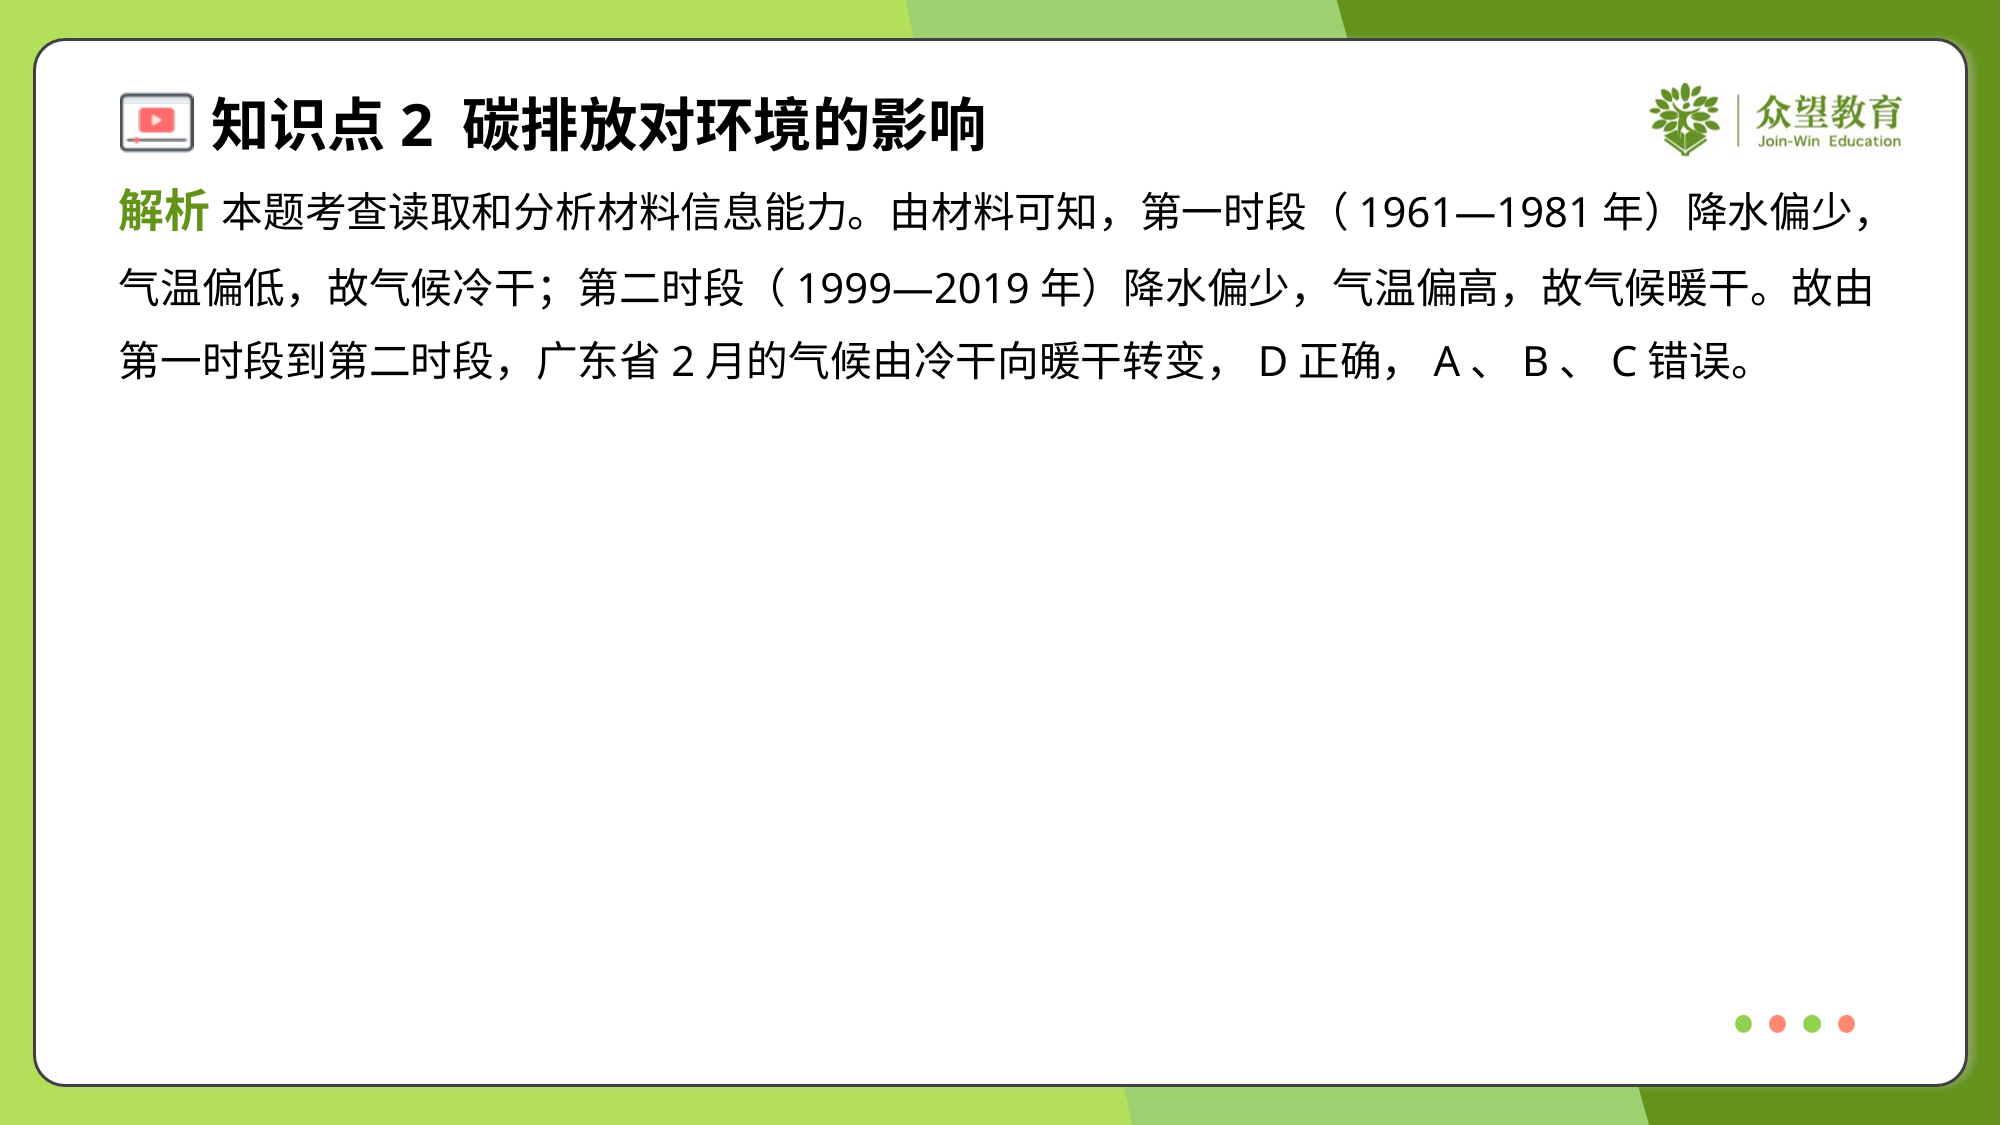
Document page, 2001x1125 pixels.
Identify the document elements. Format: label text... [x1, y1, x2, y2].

text_box 解析 本题考查读取和分析材料信息能力。由材料可知，第一时段（1961—1981年）降水偏少， 气温偏低，故气候冷干；第二时段（1999—2019年）降水偏少，气温偏高，故气候暖干。故由 第一时段到第二时段，广东省2月的气候由冷干向暖干转变，D正确，A、B、C错误。 [118, 159, 1883, 377]
picture [0, 0, 2000, 1125]
